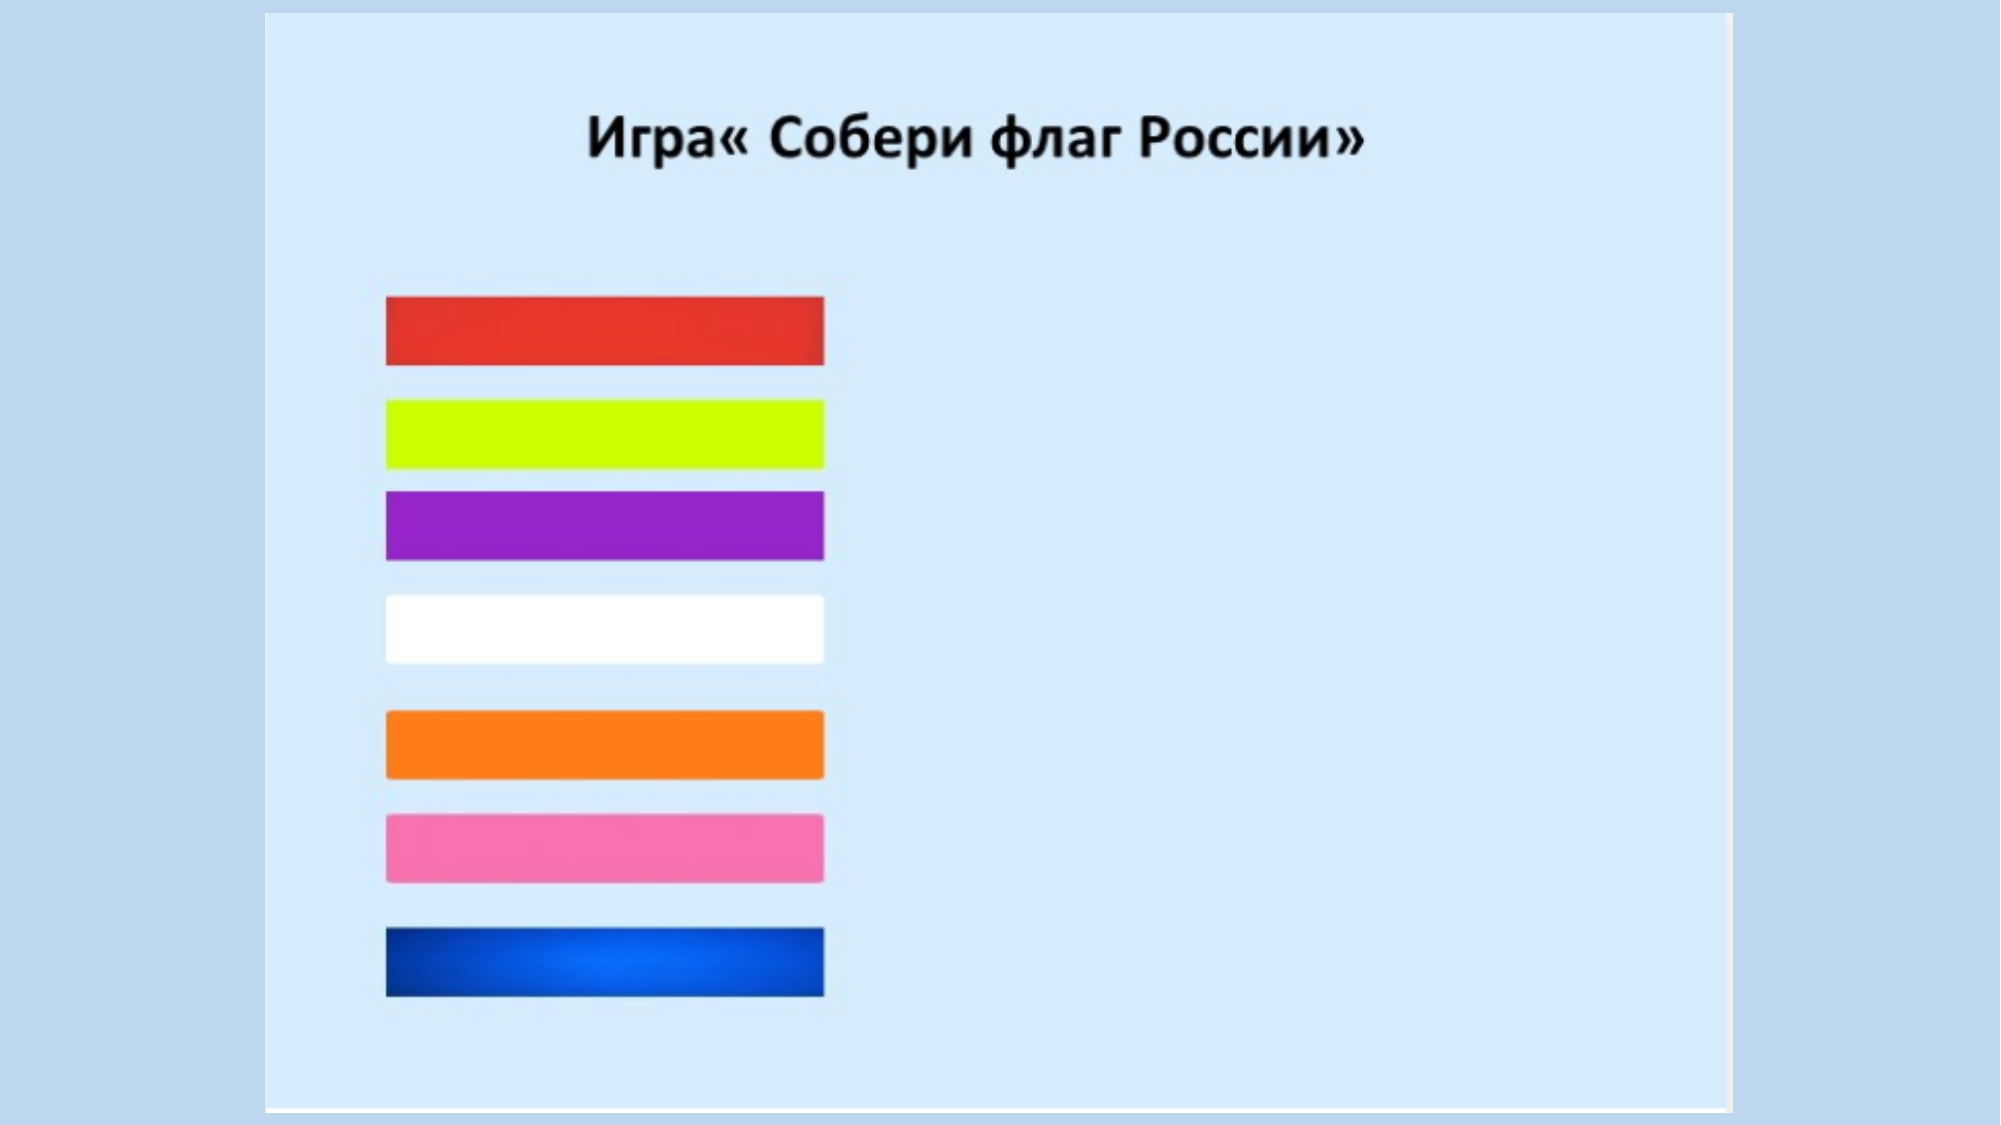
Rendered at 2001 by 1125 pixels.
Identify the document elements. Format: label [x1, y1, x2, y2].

picture [265, 13, 1733, 1113]
